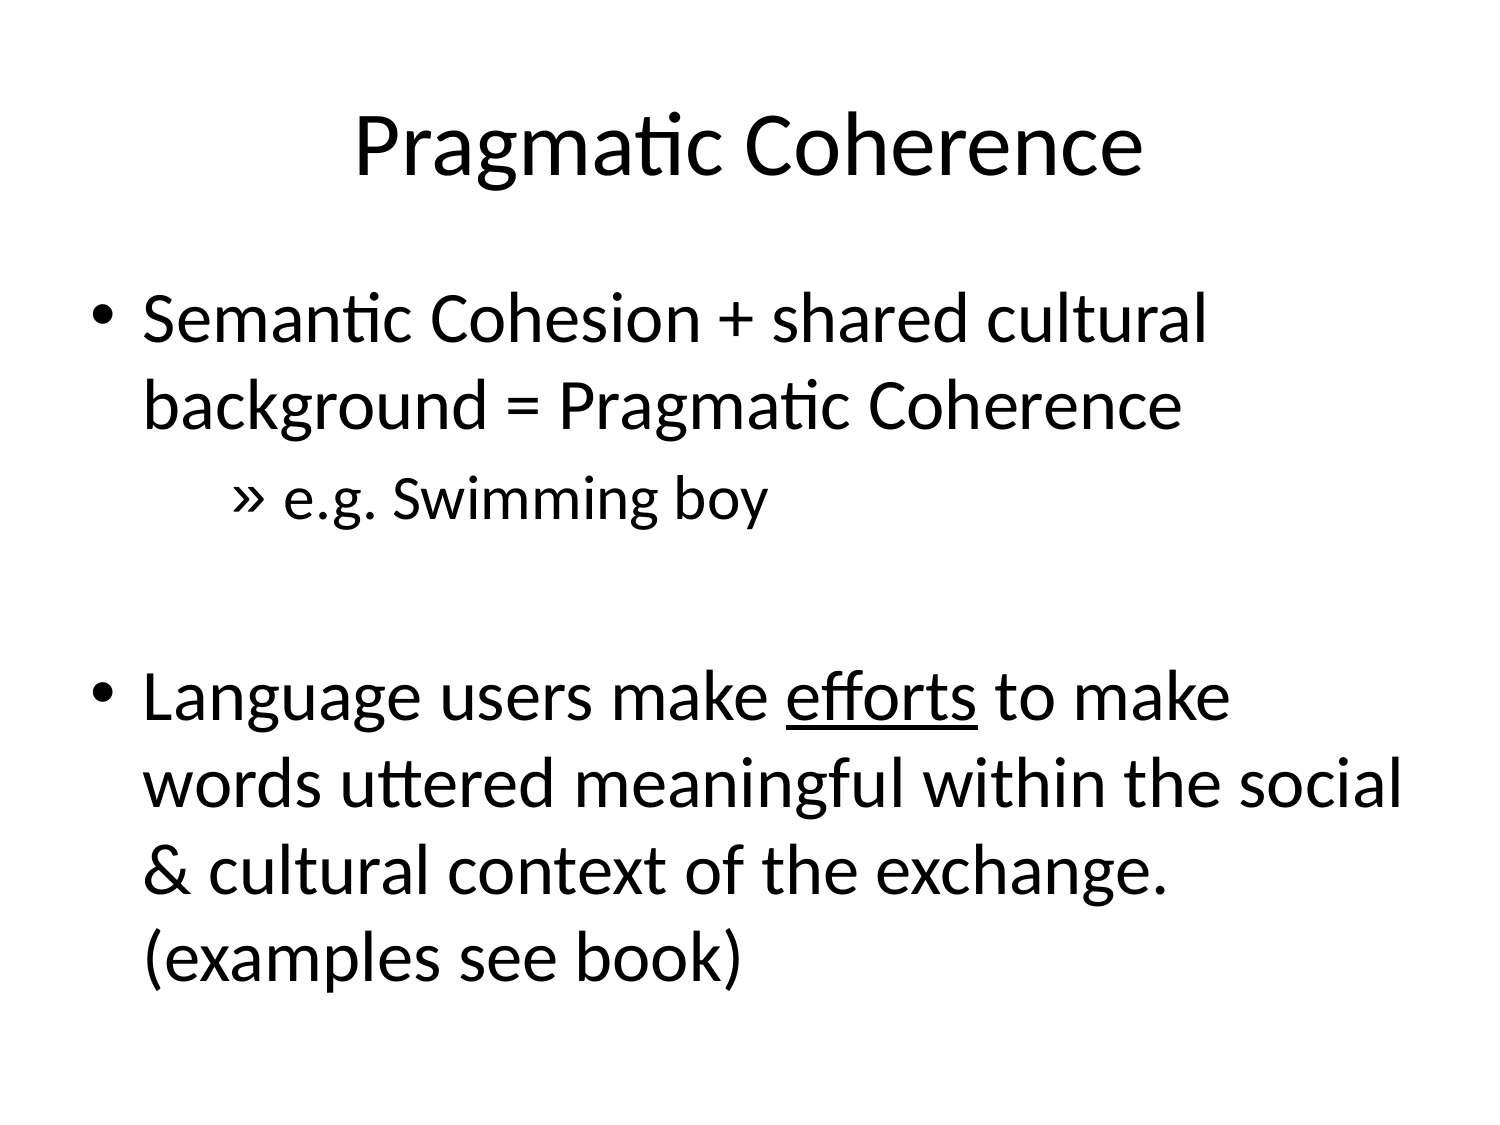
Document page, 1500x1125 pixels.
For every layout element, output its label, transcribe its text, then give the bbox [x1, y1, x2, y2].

title Pragmatic Coherence [75, 45, 1425, 233]
list Semantic Cohesion + shared cultural background = Pragmatic Coherence e.g. Swimming boy Language users make efforts to make words uttered meaningful within the social & cultural context of the exchange. (examples see book) [75, 262, 1425, 1005]
